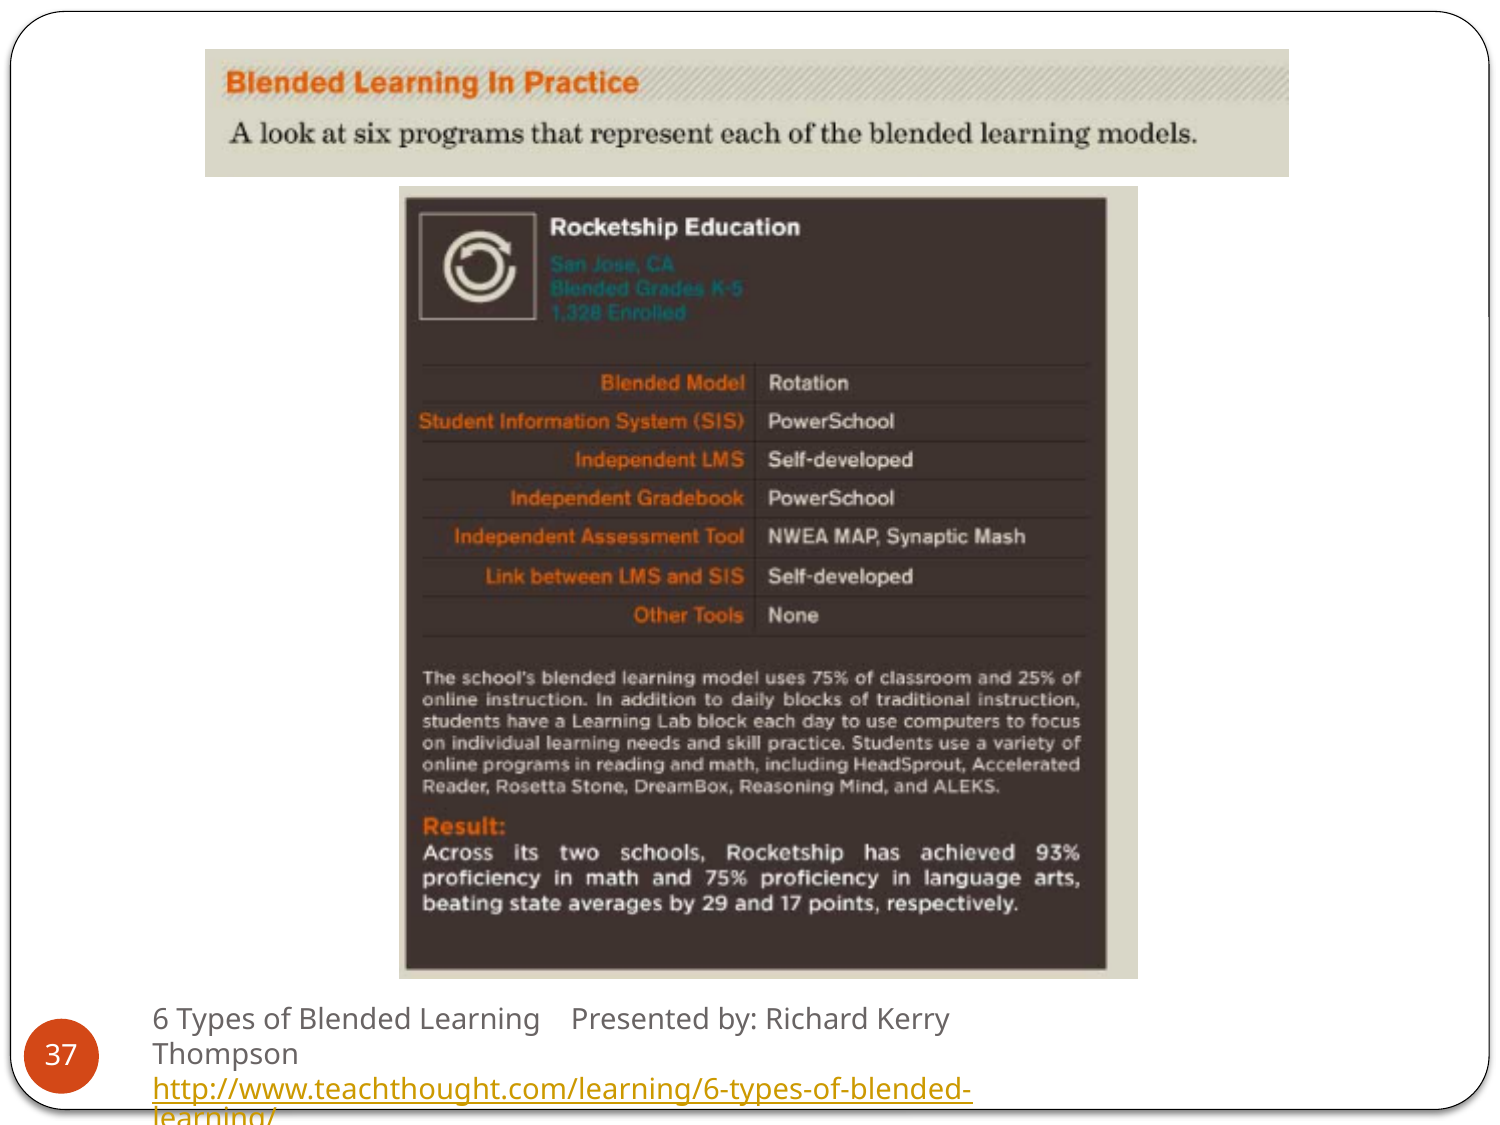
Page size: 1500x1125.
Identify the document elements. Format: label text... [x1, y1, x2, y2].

footer 6 Types of Blended Learning Presented by: Richard Kerry Thompson http://www.teachthought.com/learning/6-types-of-blended-learning/ [137, 1042, 988, 1103]
picture [399, 186, 1138, 979]
slide_number 37 [23, 1018, 99, 1094]
picture [204, 49, 1289, 177]
